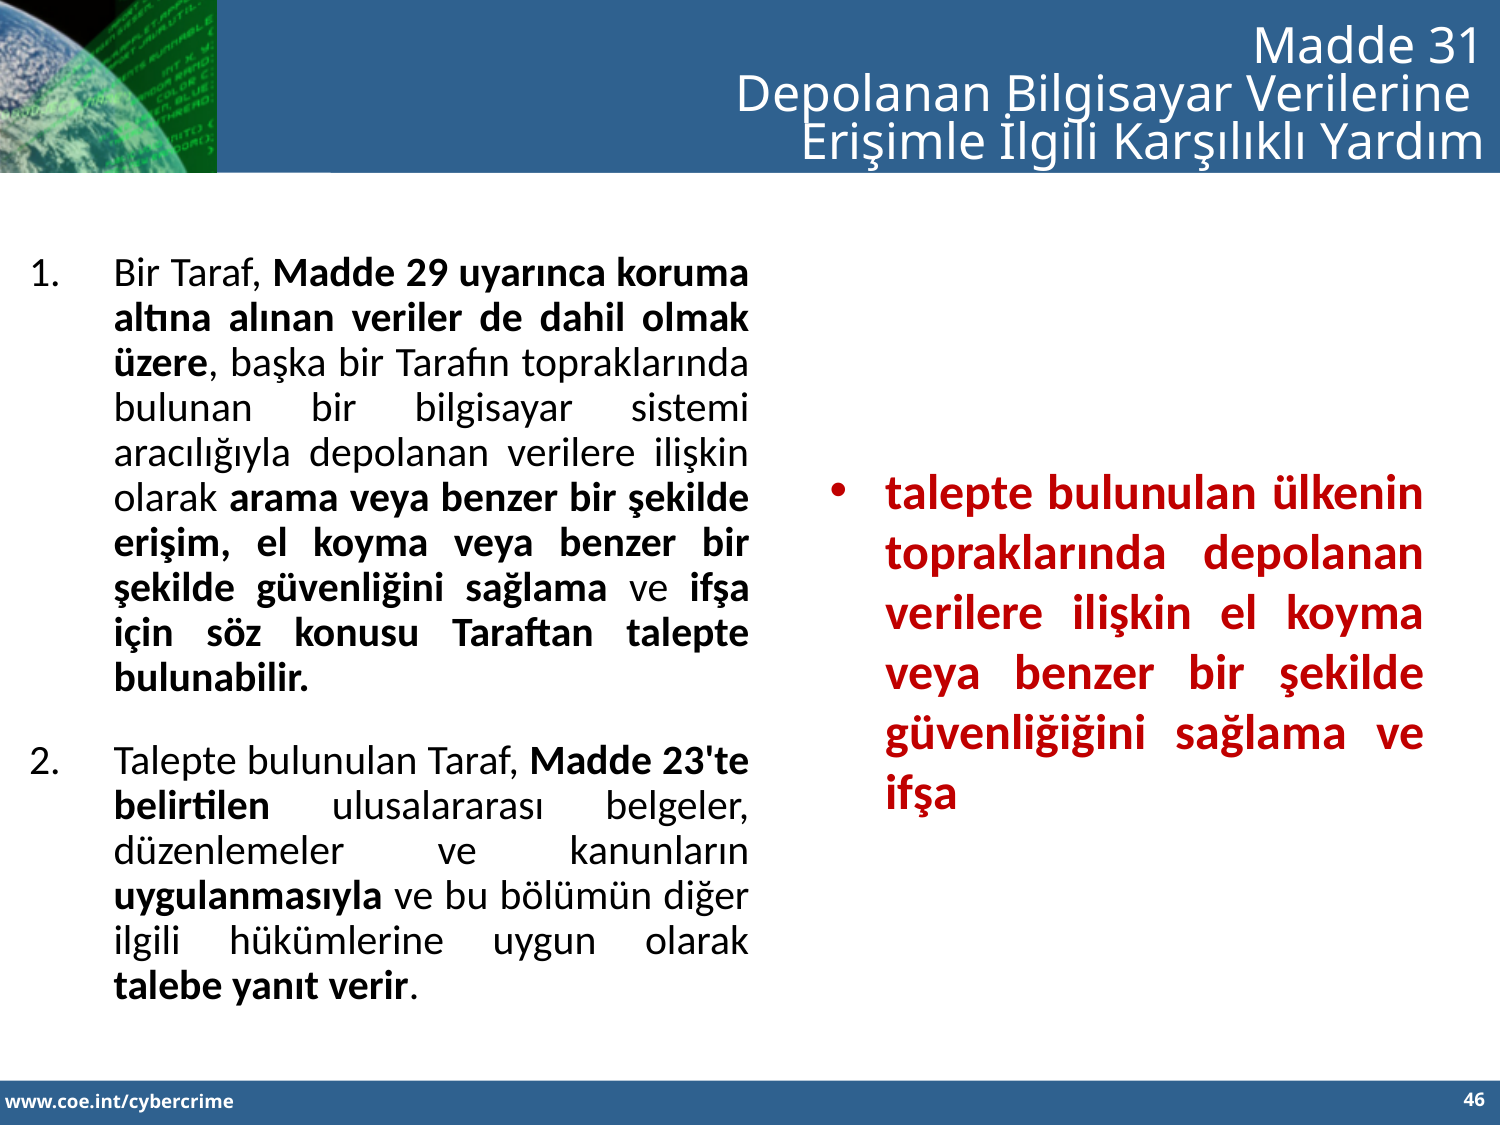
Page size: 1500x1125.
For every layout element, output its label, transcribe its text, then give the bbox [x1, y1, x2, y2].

text_box talepte bulunulan ülkenin topraklarında depolanan verilere ilişkin el koyma veya benzer bir şekilde güvenliğiğini sağlama ve ifşa [814, 451, 1440, 827]
slide_number 46 [1149, 1079, 1500, 1125]
text_box Bir Taraf, Madde 29 uyarınca koruma altına alınan veriler de dahil olmak üzere, başka bir Tarafın topraklarında bulunan bir bilgisayar sistemi aracılığıyla depolanan verilere ilişkin olarak arama veya benzer bir şekilde erişim, el koyma veya benzer bir şekilde güvenliğini sağlama ve ifşa için söz konusu Taraftan talepte bulunabilir. Talepte bulunulan Taraf, Madde 23'te belirtilen ulusalararası belgeler, düzenlemeler ve kanunların uygulanmasıyla ve bu bölümün diğer ilgili hükümlerine uygun olarak talebe yanıt verir. [14, 243, 765, 1016]
picture [0, 1, 217, 173]
text_box Madde 31 Depolanan Bilgisayar Verilerine Erişimle İlgili Karşılıklı Yardım [329, 20, 1500, 174]
